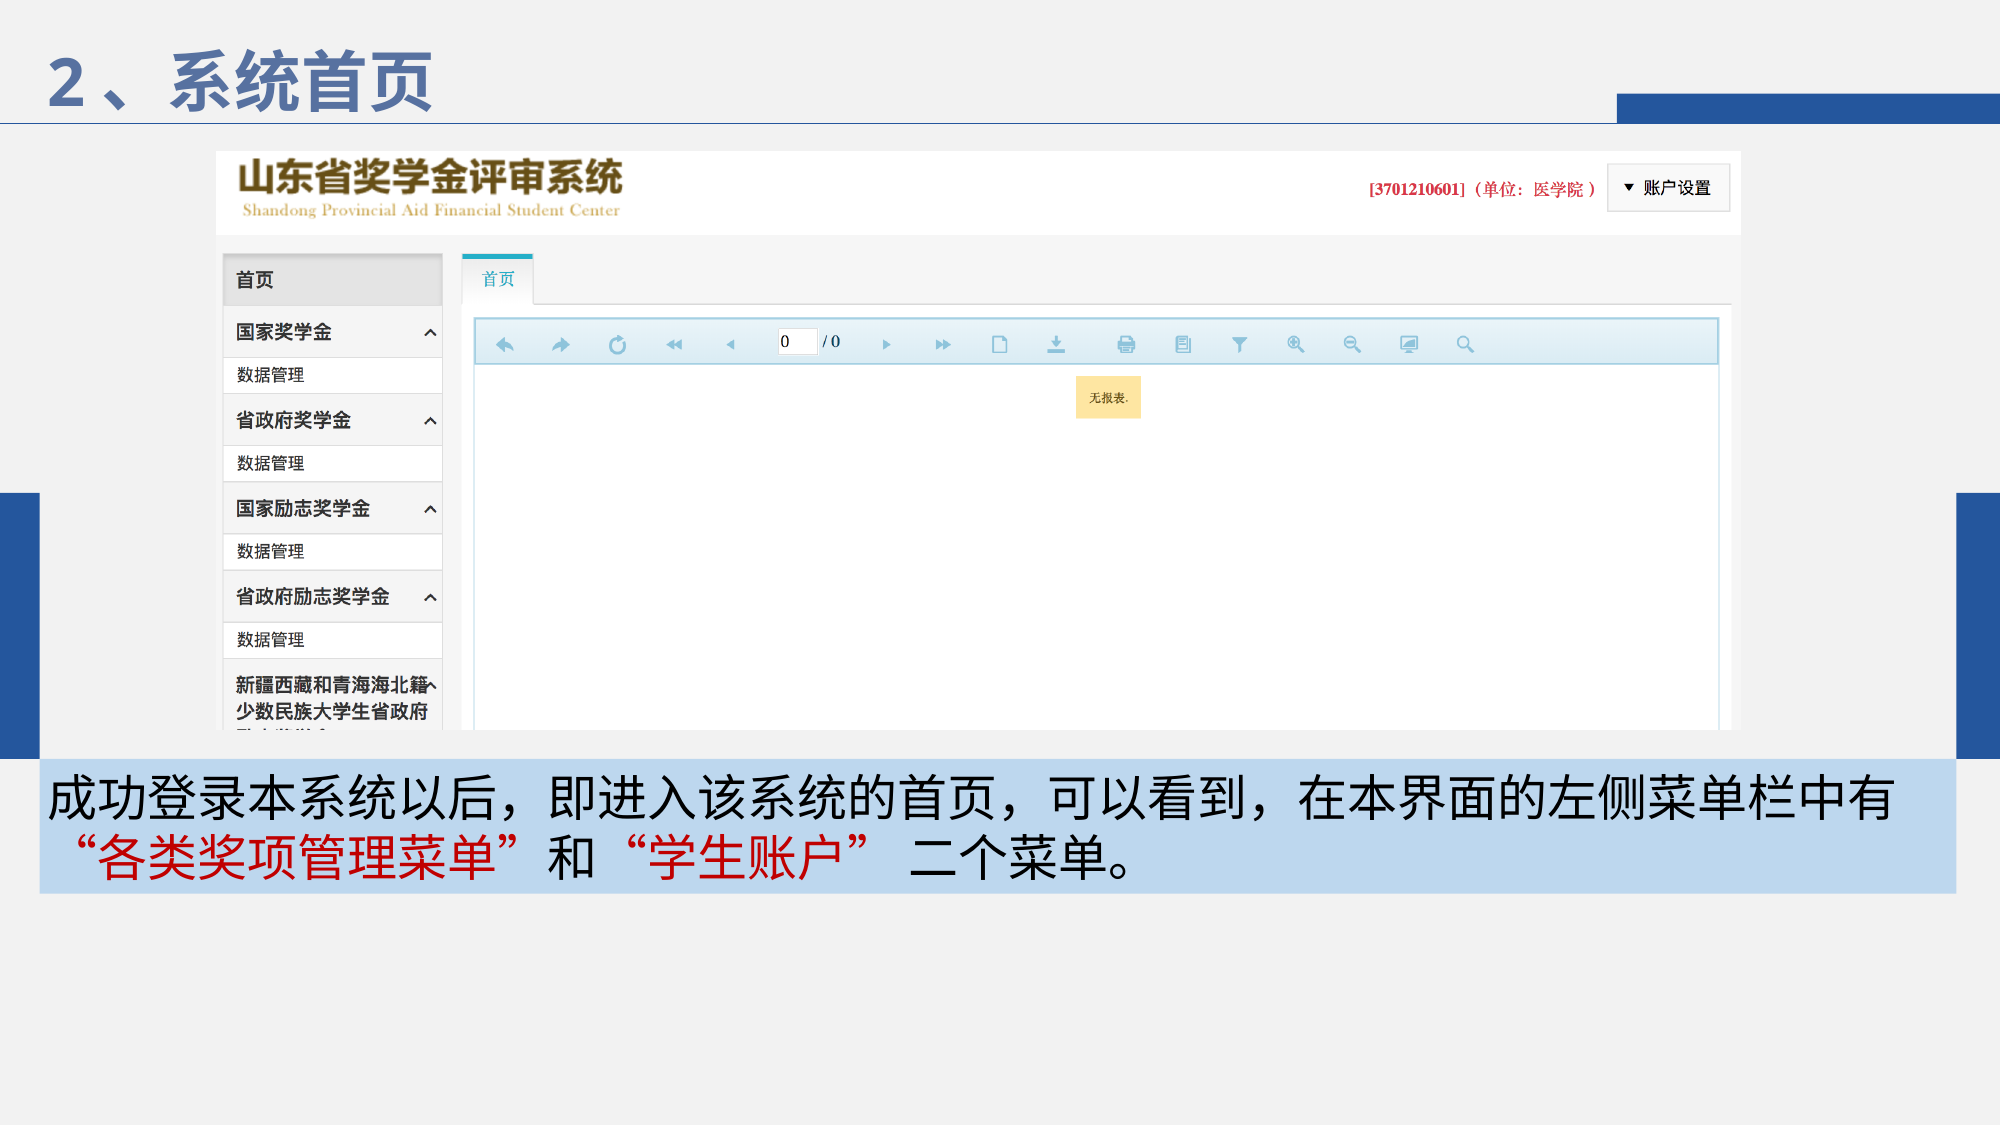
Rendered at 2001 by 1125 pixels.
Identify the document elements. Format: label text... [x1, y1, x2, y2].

text_box 2、系统首页 [39, 32, 1957, 317]
text_box 成功登录本系统以后，即进入该系统的首页，可以看到，在本界面的左侧菜单栏中有“各类奖项管理菜单”和“学生账户” 二个菜单。 [39, 758, 1957, 894]
text_box [0, 492, 40, 759]
text_box [1956, 492, 2000, 759]
picture [216, 151, 1742, 731]
